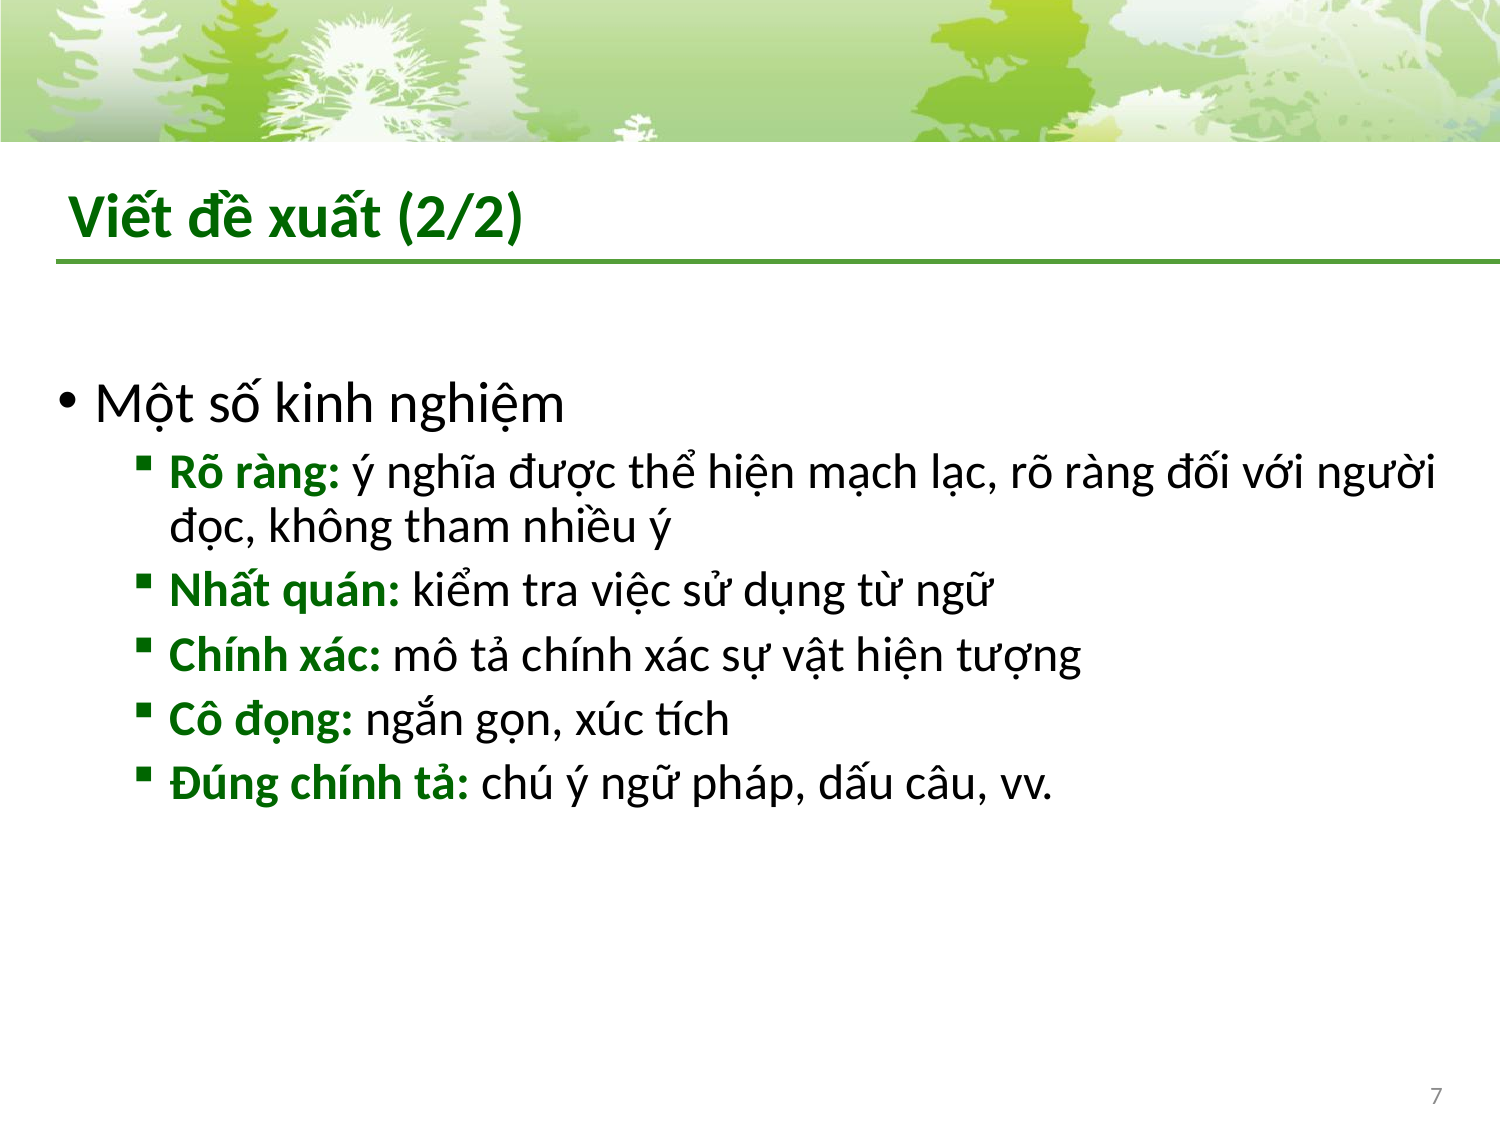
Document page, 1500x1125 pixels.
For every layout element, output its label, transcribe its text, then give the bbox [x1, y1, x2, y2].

slide_number 7 [1120, 1065, 1458, 1125]
picture [0, 0, 1500, 142]
title Viết đề xuất (2/2) [53, 150, 1457, 284]
list Một số kinh nghiệm Rõ ràng: ý nghĩa được thể hiện mạch lạc, rõ ràng đối với người đọc, không tham nhiều ý Nhất quán: kiểm tra việc sử dụng từ ngữ Chính xác: mô tả chính xác sự vật hiện tượng Cô đọng: ngắn gọn, xúc tích Đúng chính tả: chú ý ngữ pháp, dấu câu, vv. [42, 364, 1458, 970]
